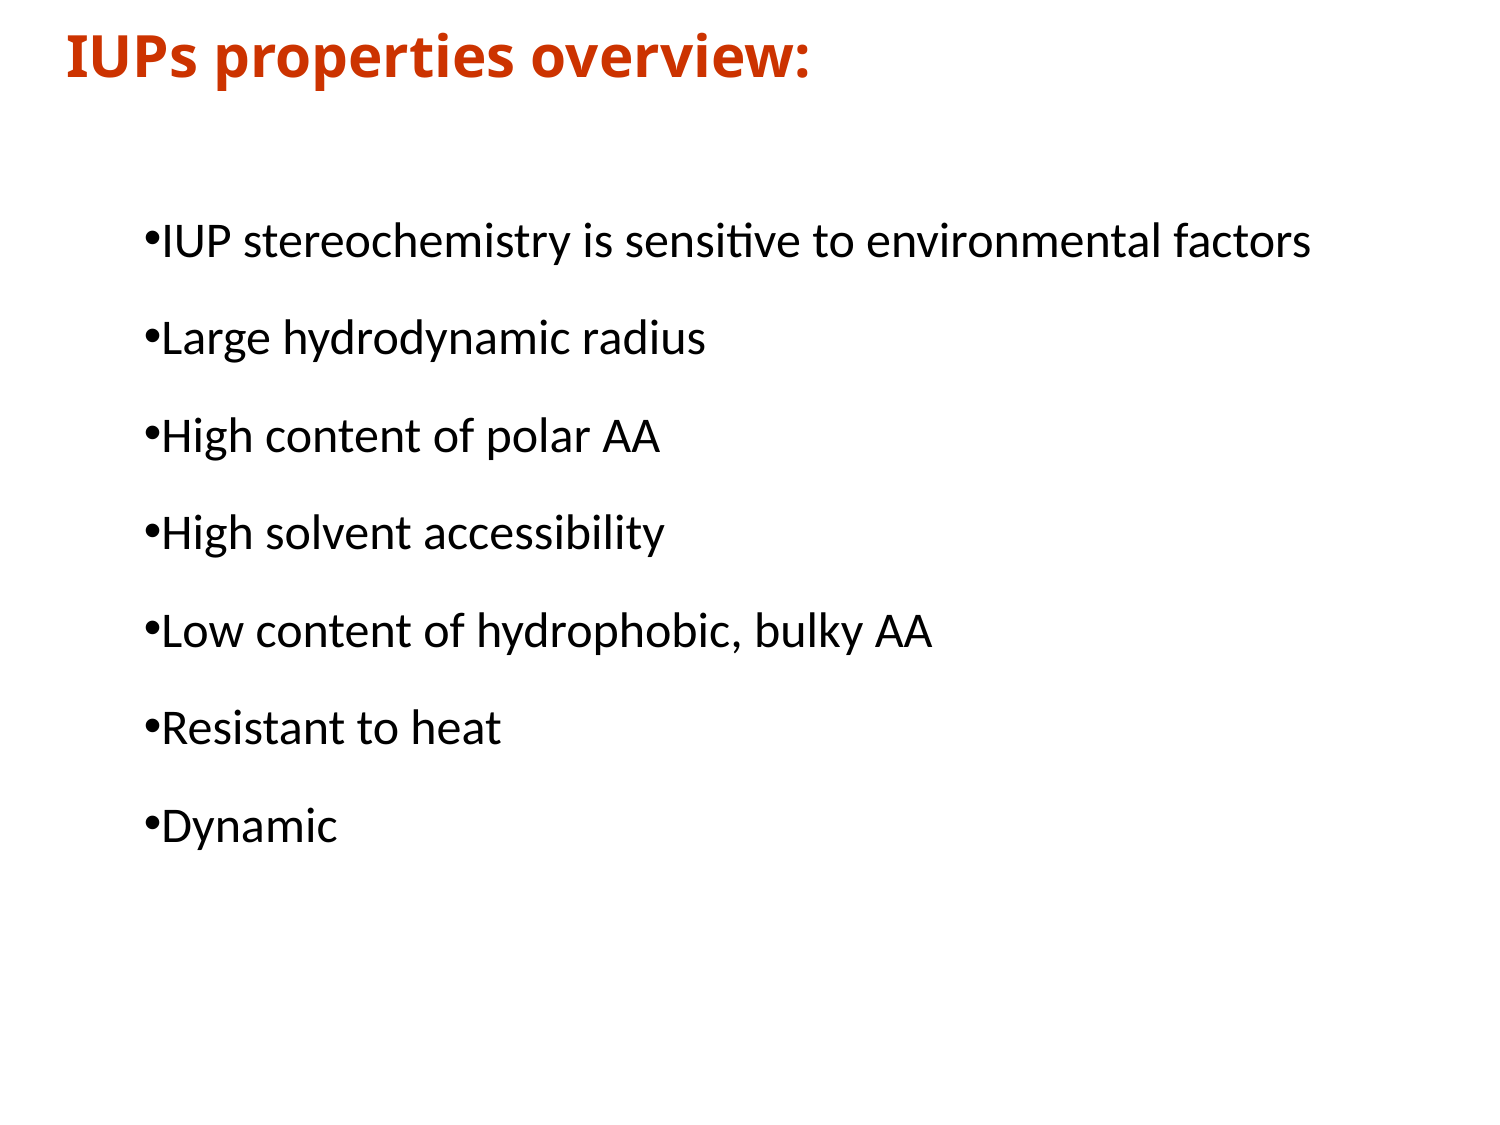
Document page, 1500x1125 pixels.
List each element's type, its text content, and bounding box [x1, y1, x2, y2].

text_box IUP stereochemistry is sensitive to environmental factors Large hydrodynamic radius High content of polar AA High solvent accessibility Low content of hydrophobic, bulky AA Resistant to heat Dynamic [129, 200, 1327, 1078]
text_box IUPs properties overview: [50, 24, 1438, 97]
